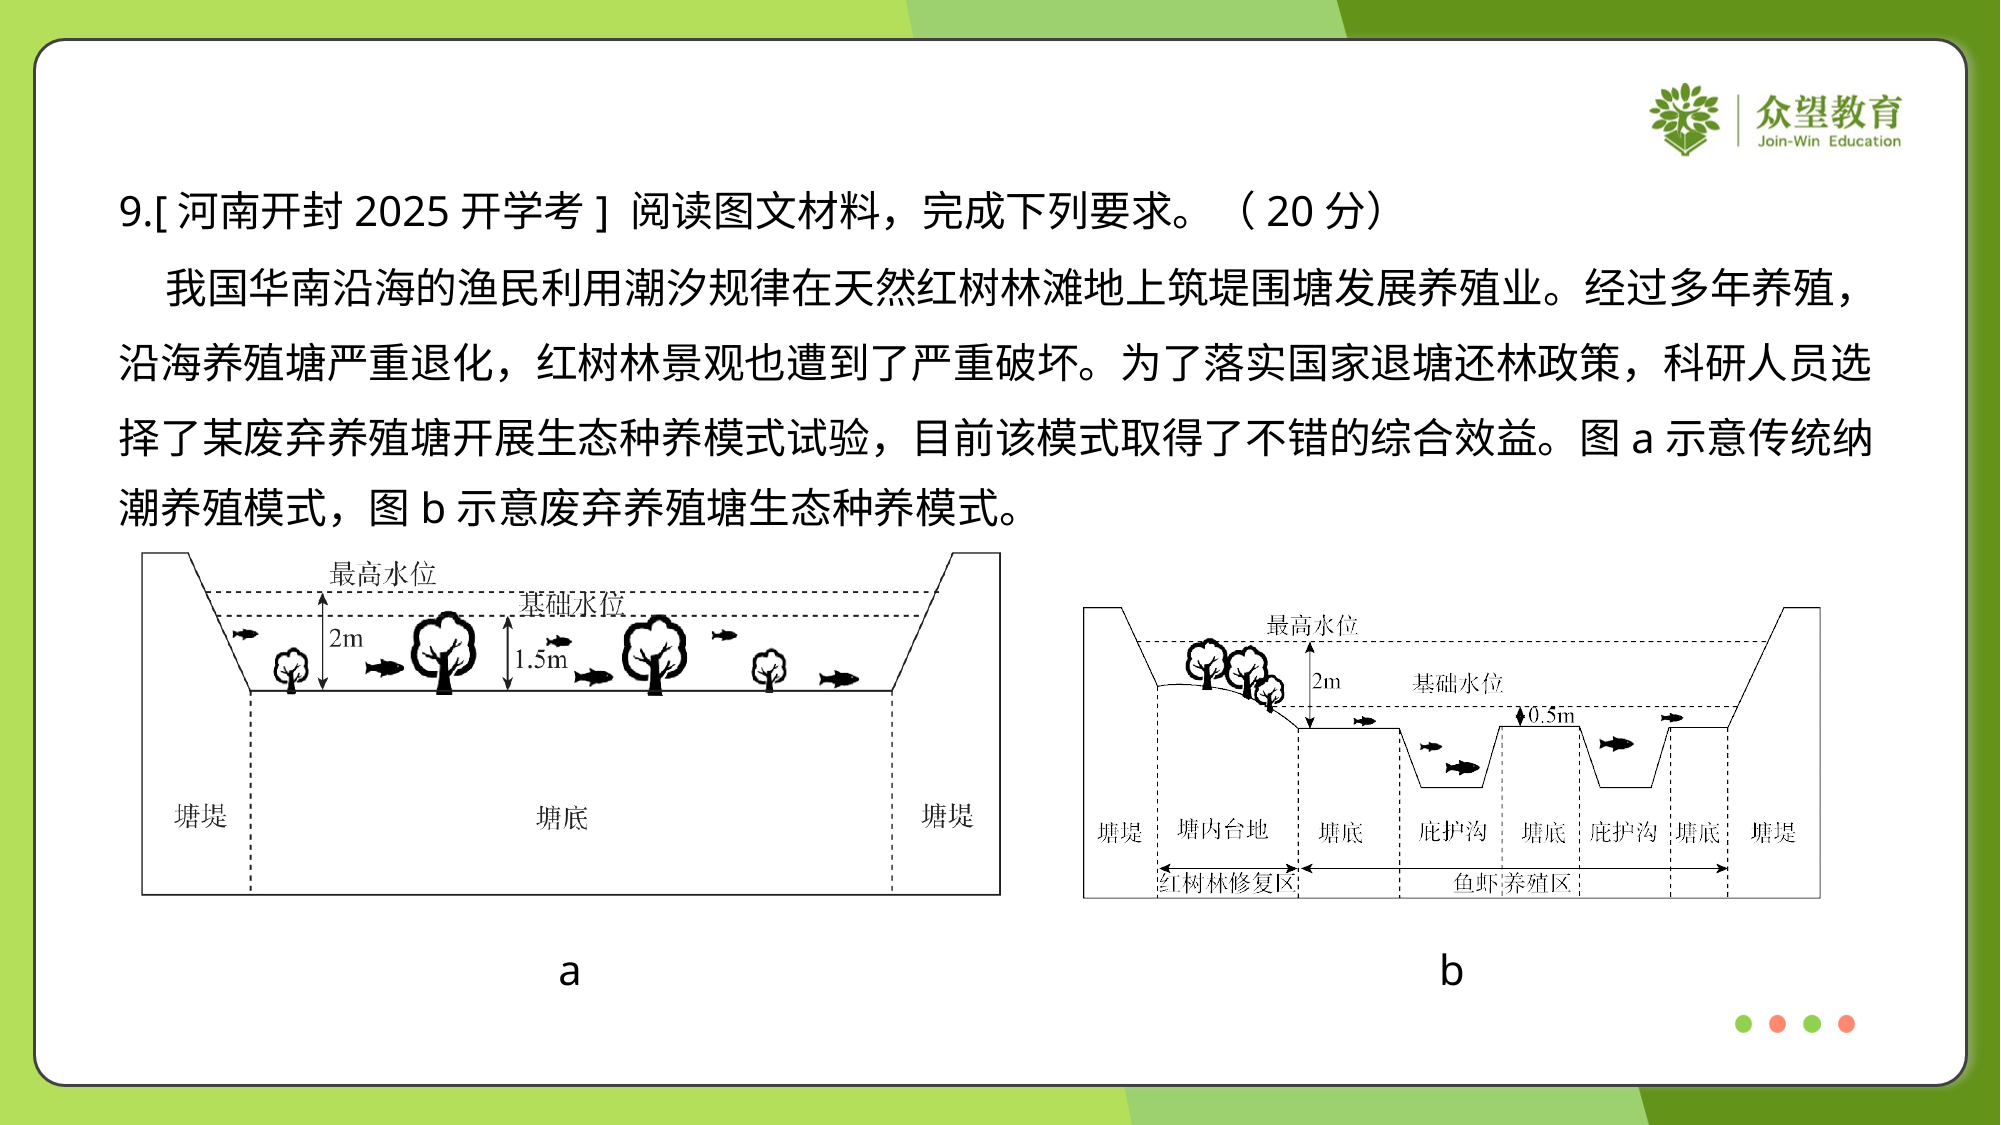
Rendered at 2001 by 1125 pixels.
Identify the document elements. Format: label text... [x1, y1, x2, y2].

text_box a [553, 919, 587, 1053]
text_box 9.[河南开封2025开学考] 阅读图文材料，完成下列要求。（20分） 我国华南沿海的渔民利用潮汐规律在天然红树林滩地上筑堤围塘发展养殖业。经过多年养殖， 沿海养殖塘严重退化，红树林景观也遭到了严重破坏。为了落实国家退塘还林政策，科研人员选 择了某废弃养殖塘开展生态种养模式试验，目前该模式取得了不错的综合效益。图a示意传统纳 潮养殖模式，图b示意废弃养殖塘生态种养模式。 [118, 159, 1883, 525]
picture [0, 0, 2000, 1125]
text_box b [1434, 919, 1470, 1053]
